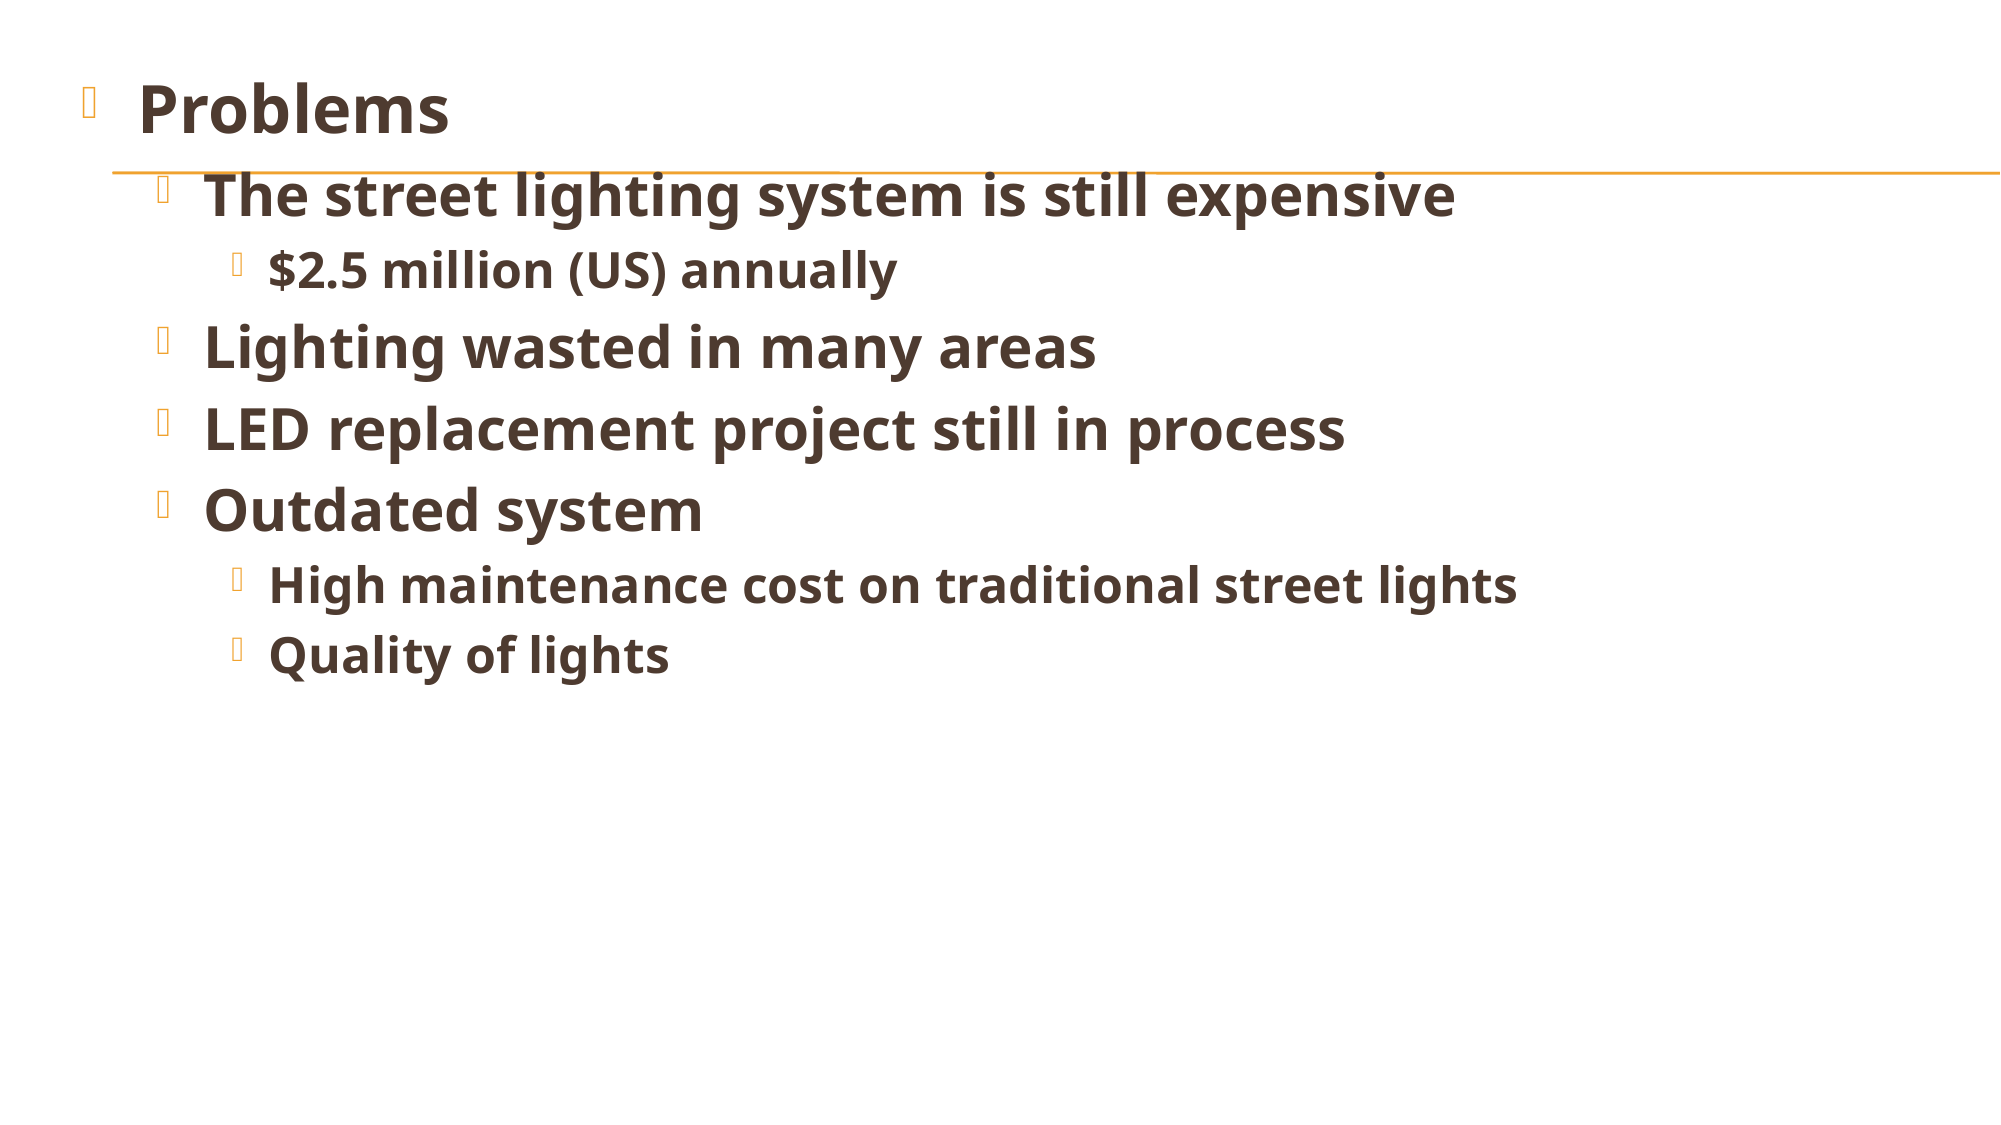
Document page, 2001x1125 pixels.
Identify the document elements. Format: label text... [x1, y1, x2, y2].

list Problems The street lighting system is still expensive $2.5 million (US) annually Lighting wasted in many areas LED replacement project still in process Outdated system High maintenance cost on traditional street lights Quality of lights [66, 59, 1967, 998]
